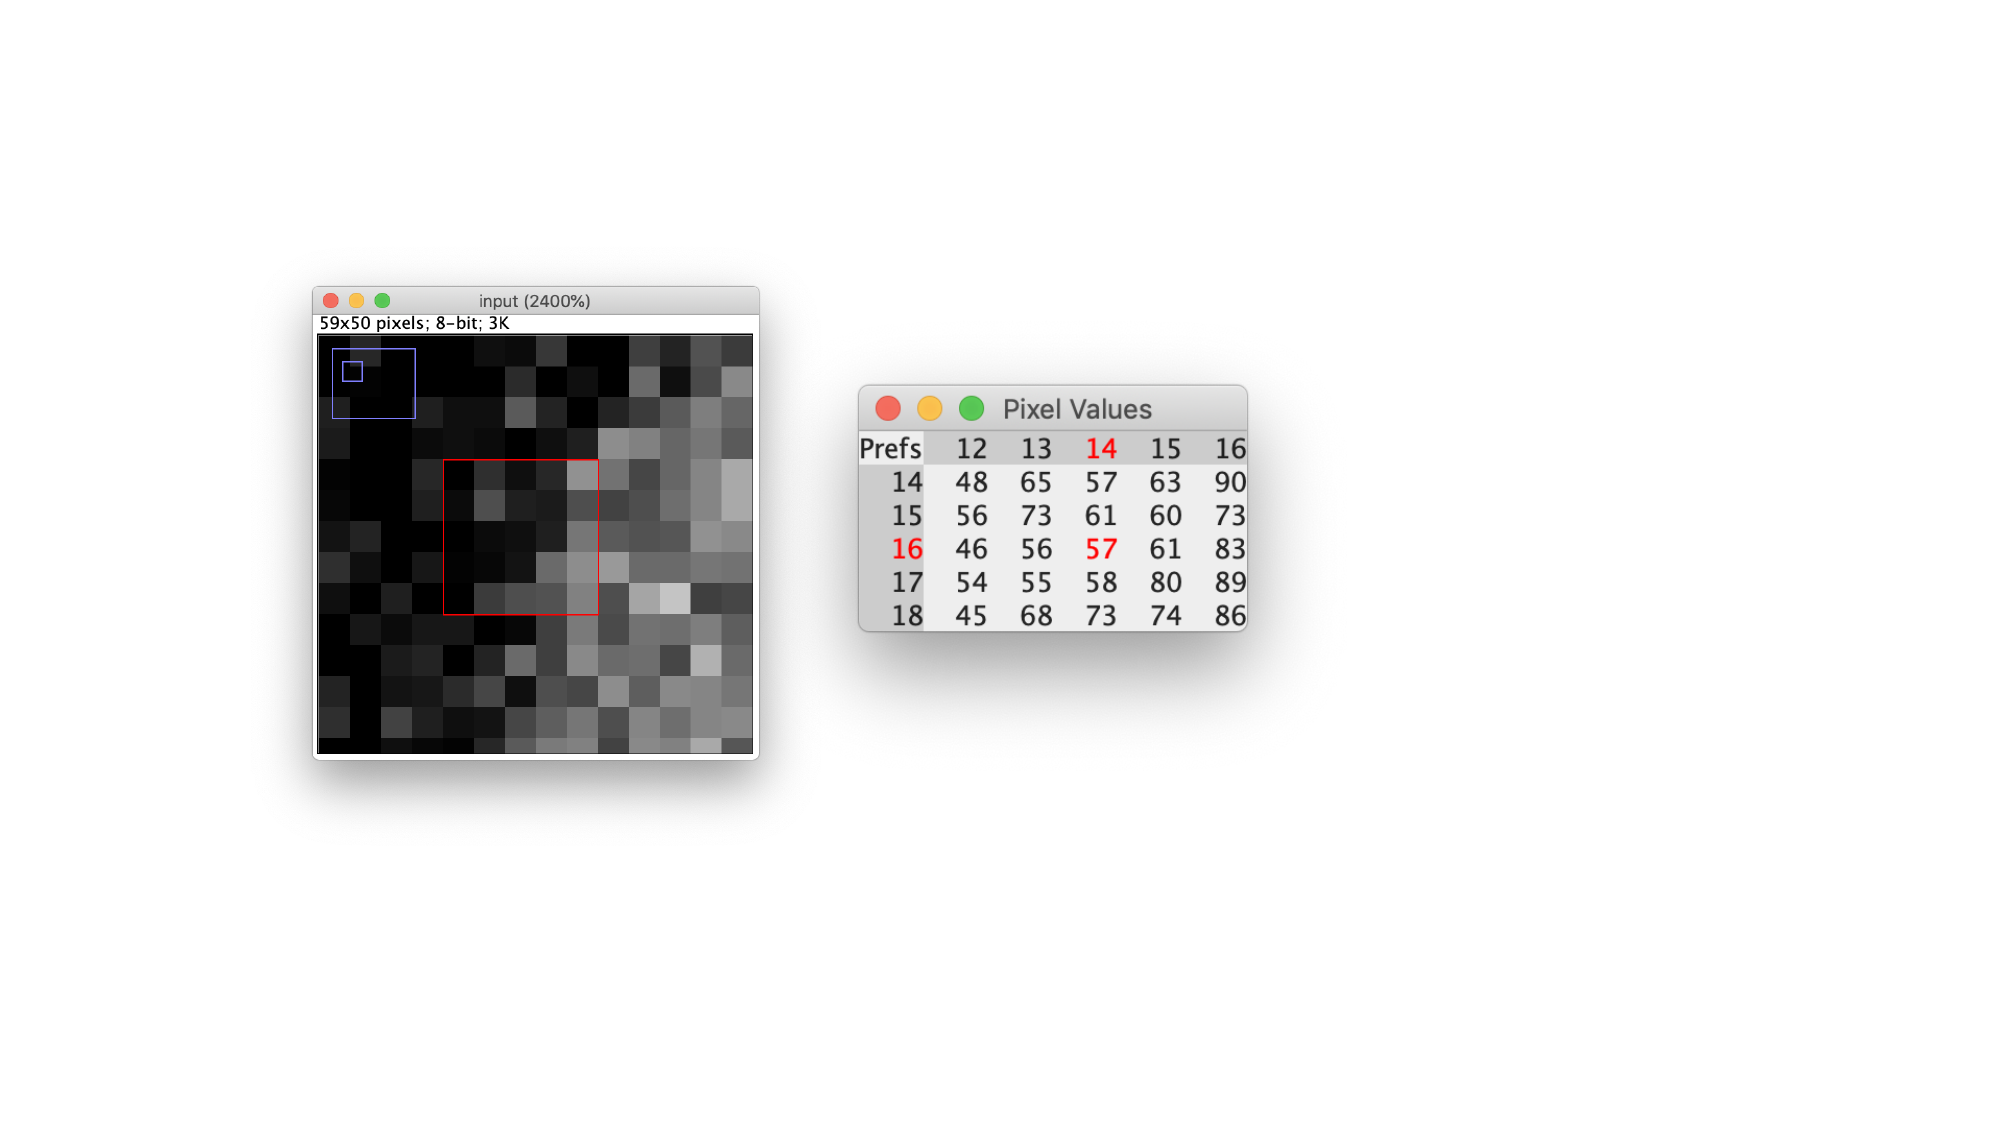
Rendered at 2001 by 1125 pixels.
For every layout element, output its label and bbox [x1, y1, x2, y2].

picture [240, 237, 1364, 855]
